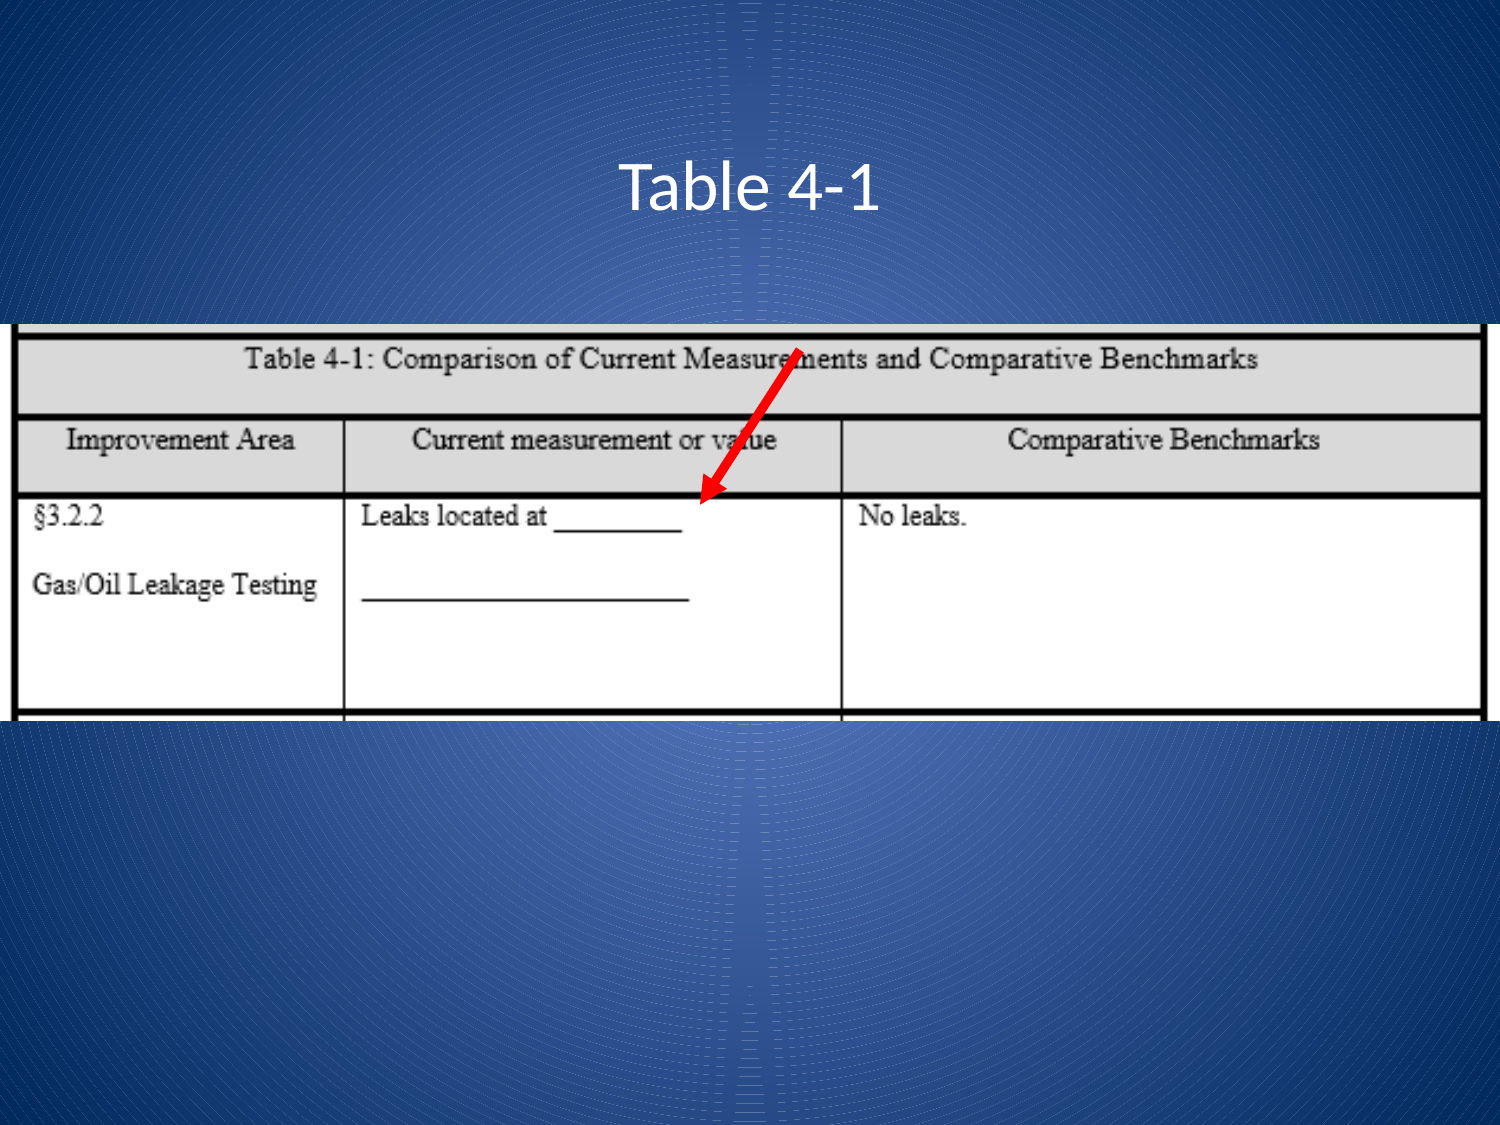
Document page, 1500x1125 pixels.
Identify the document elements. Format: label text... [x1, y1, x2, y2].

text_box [699, 349, 801, 506]
picture [0, 324, 1500, 721]
title Table 4-1 [75, 45, 1425, 233]
